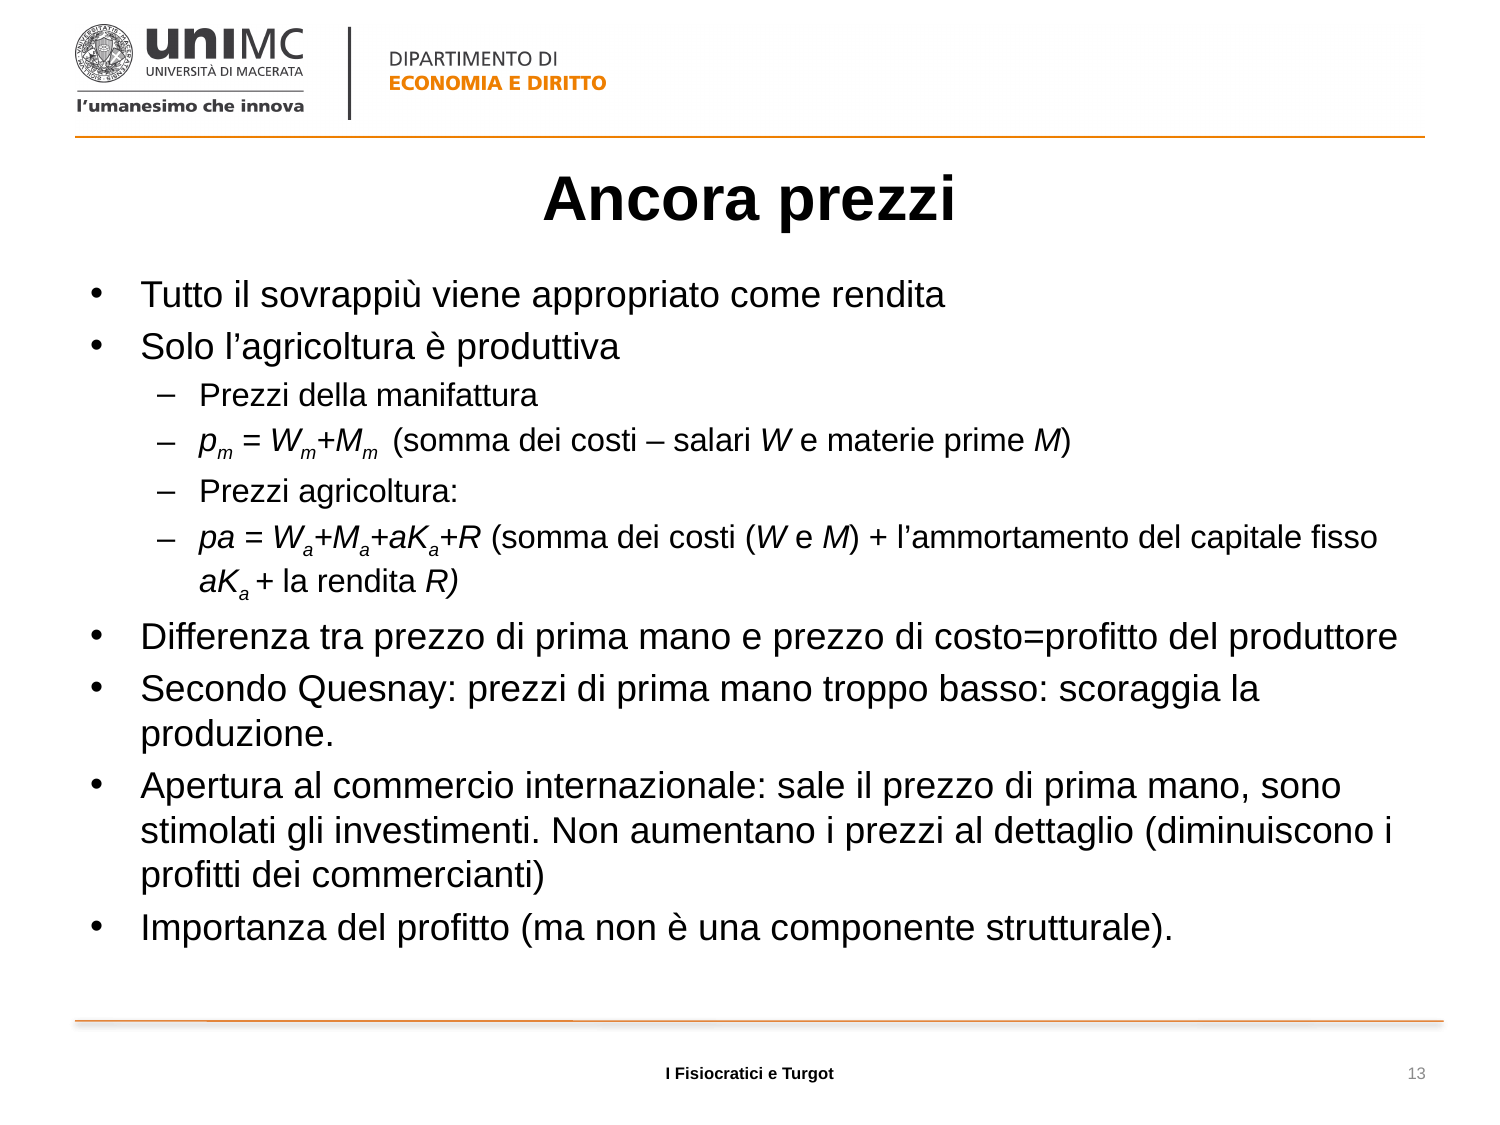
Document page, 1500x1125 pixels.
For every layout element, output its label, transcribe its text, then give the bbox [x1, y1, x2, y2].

footer I Fisiocratici e Turgot [512, 1042, 988, 1103]
list Tutto il sovrappiù viene appropriato come rendita Solo l’agricoltura è produttiva Prezzi della manifattura pm = Wm+Mm (somma dei costi – salari W e materie prime M) Prezzi agricoltura: pa = Wa+Ma+aKa+R (somma dei costi (W e M) + l’ammortamento del capitale fisso aKa + la rendita R) Differenza tra prezzo di prima mano e prezzo di costo=profitto del produttore Secondo Quesnay: prezzi di prima mano troppo basso: scoraggia la produzione. Apertura al commercio internazionale: sale il prezzo di prima mano, sono stimolati gli investimenti. Non aumentano i prezzi al dettaglio (diminuiscono i profitti dei commercianti) Importanza del profitto (ma non è una componente strutturale). [75, 262, 1425, 1005]
picture [75, 24, 1425, 138]
title Ancora prezzi [75, 149, 1425, 241]
slide_number 13 [1091, 1042, 1442, 1103]
